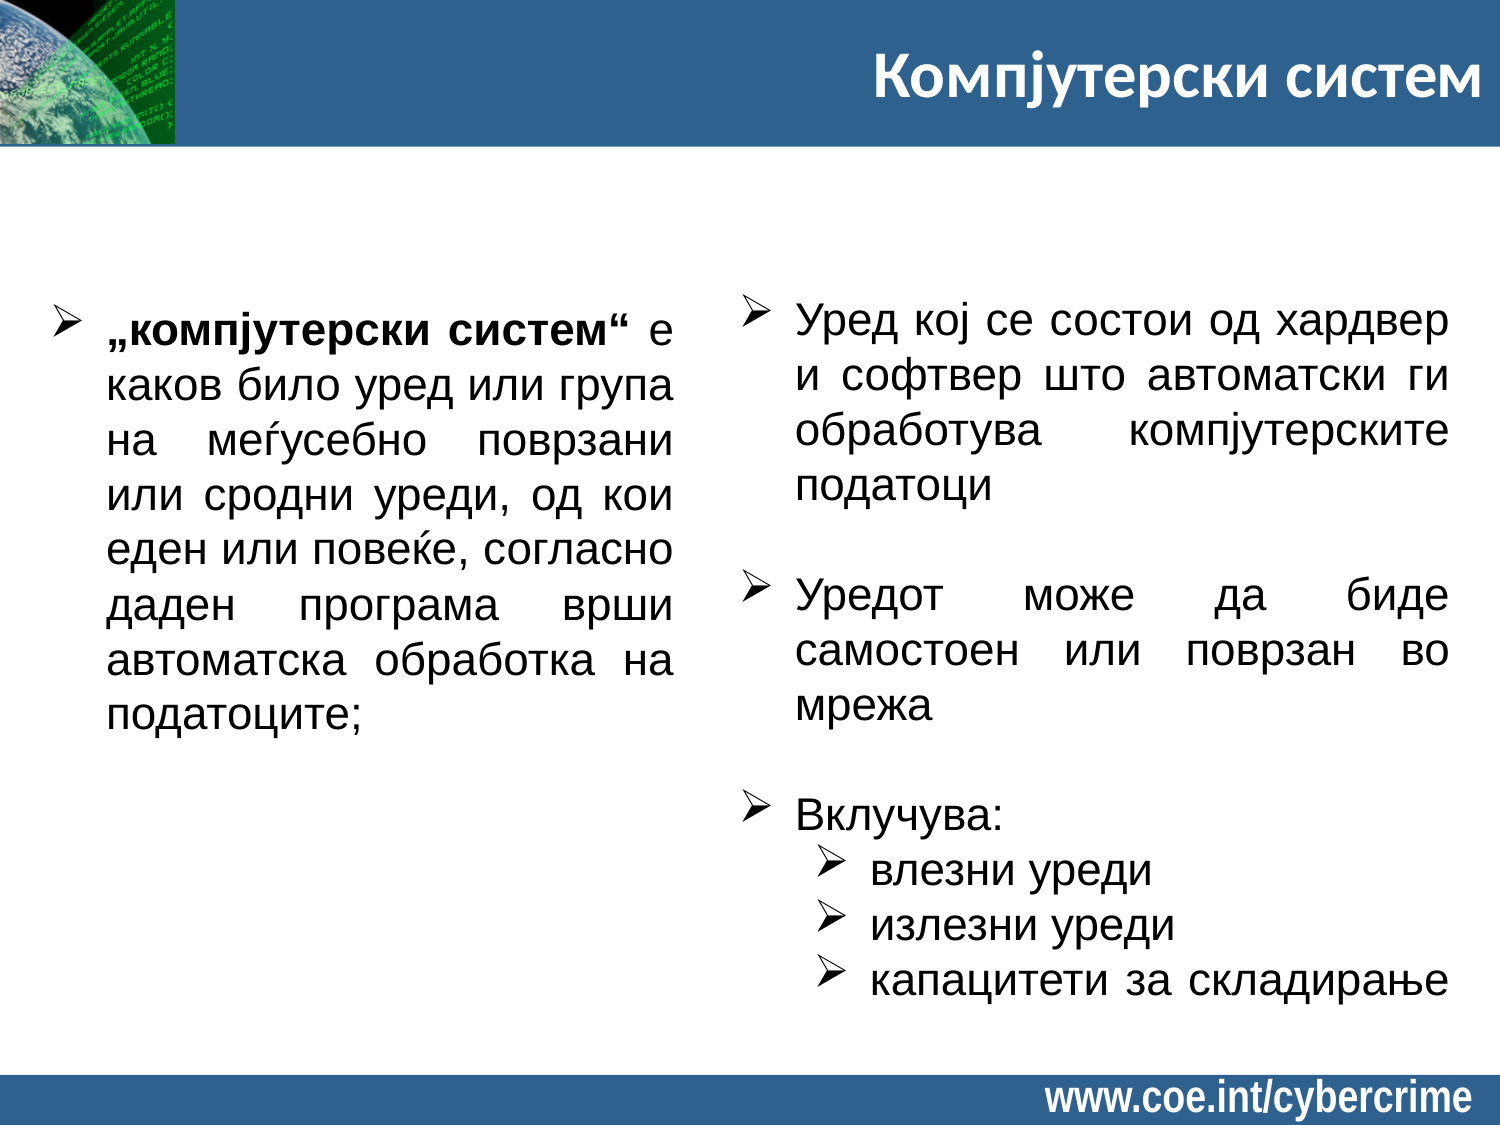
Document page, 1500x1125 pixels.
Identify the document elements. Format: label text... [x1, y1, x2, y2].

text_box Компјутерски систем [177, 0, 1500, 149]
text_box „компјутерски систем“ е каков било уред или група на меѓусебно поврзани или сродни уреди, од кои еден или повеќе, согласно даден програма врши автоматска обработка на податоците; [34, 291, 689, 747]
picture [0, 0, 175, 144]
text_box [0, 1073, 1030, 1125]
text_box www.coe.int/cybercrime [1030, 1059, 1500, 1125]
text_box Уред кој се состои од хардвер и софтвер што автоматски ги обработува компјутерските податоци Уредот може да биде самостоен или поврзан во мрежа Вклучува: влезни уреди излезни уреди капацитети за складирање [723, 282, 1465, 1012]
